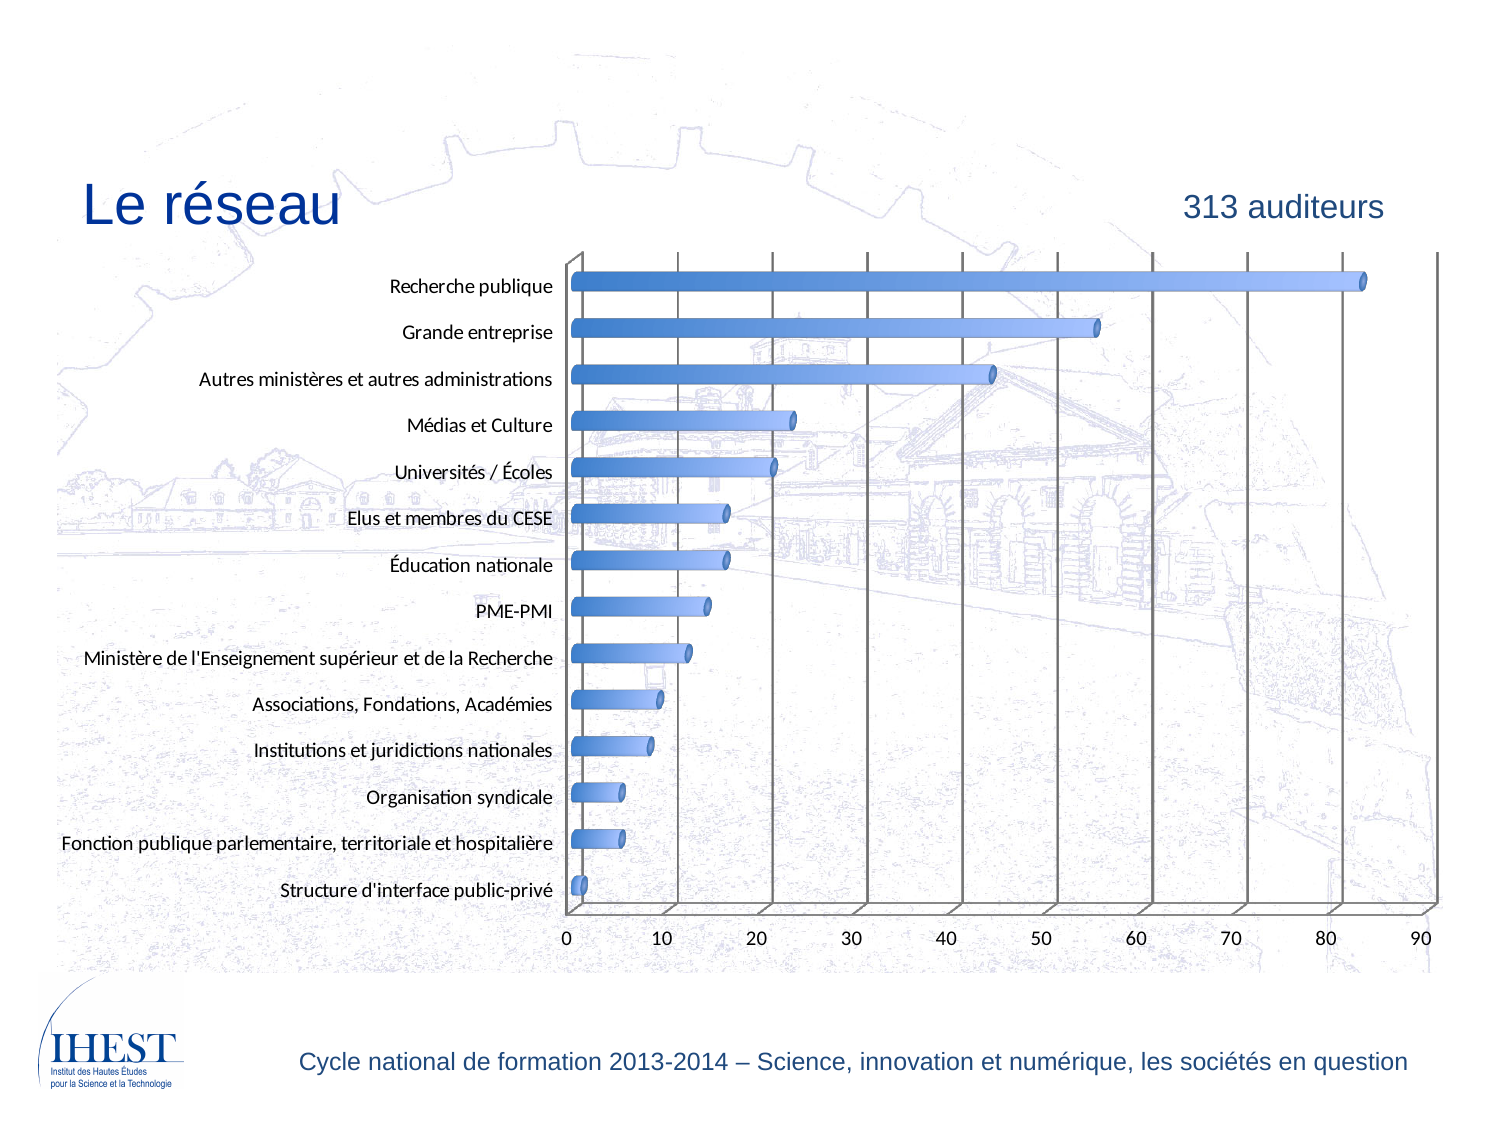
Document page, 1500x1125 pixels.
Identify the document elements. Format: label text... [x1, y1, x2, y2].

text_box 313 auditeurs [1168, 177, 1400, 233]
text_box Le réseau [67, 159, 1447, 235]
chart [26, 237, 1474, 965]
picture [38, 965, 1443, 1089]
picture [57, 45, 1443, 237]
